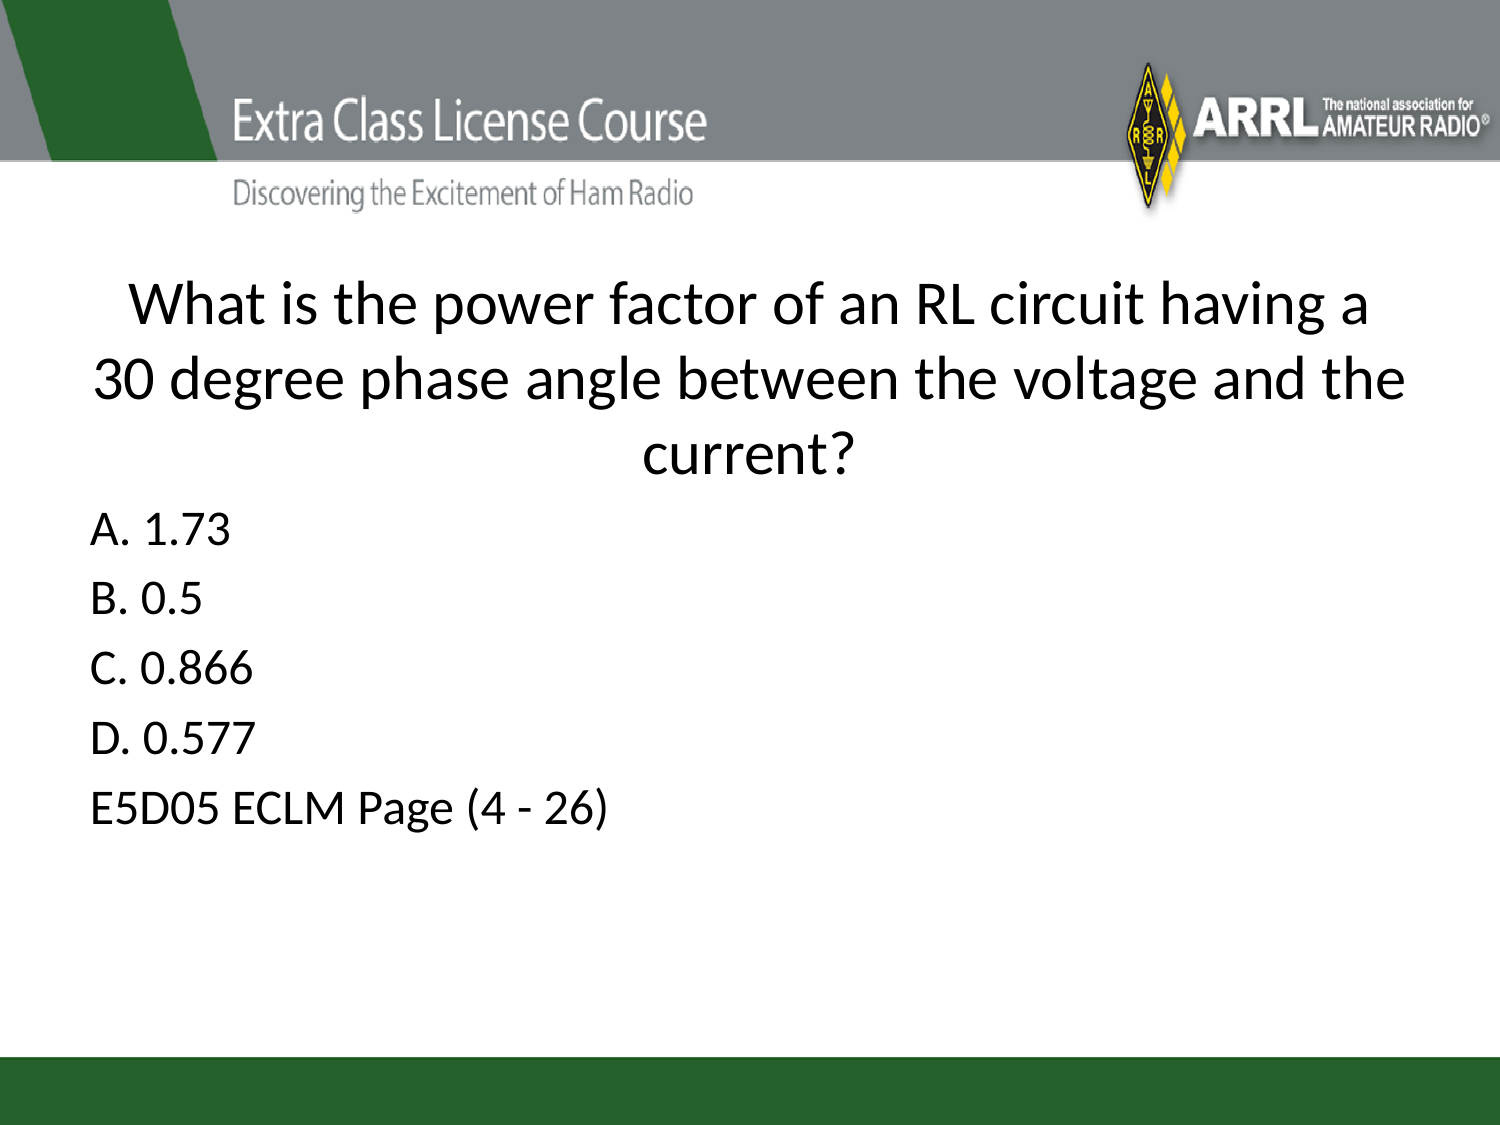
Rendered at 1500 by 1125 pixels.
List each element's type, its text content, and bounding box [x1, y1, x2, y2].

picture [0, 0, 1500, 1125]
list A. 1.73 B. 0.5 C. 0.866 D. 0.577 E5D05 ECLM Page (4 - 26) [75, 487, 1425, 1005]
title What is the power factor of an RL circuit having a 30 degree phase angle between the voltage and the current? [75, 254, 1425, 435]
